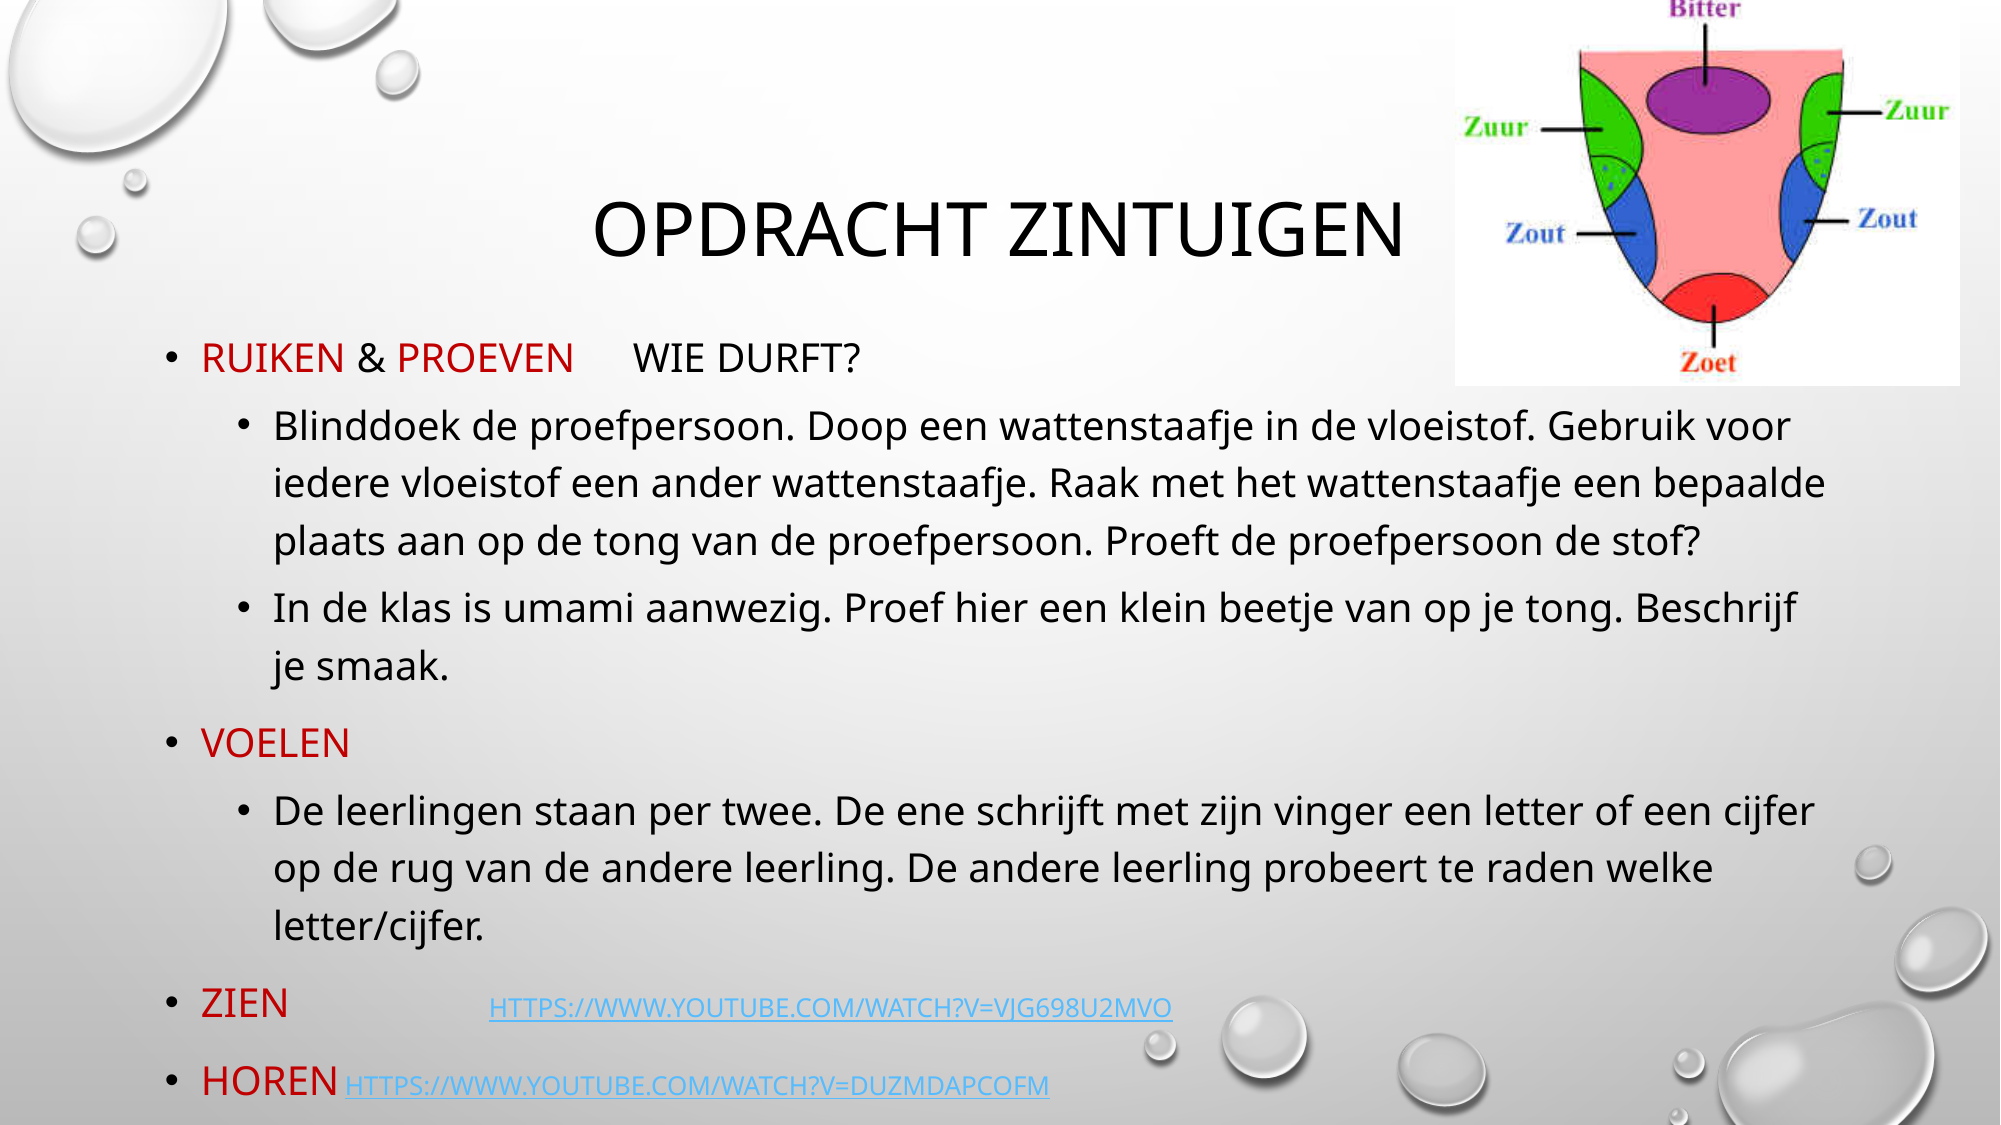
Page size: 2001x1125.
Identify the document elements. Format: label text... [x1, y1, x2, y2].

picture [0, 0, 2000, 1125]
title Opdracht zintuigen [149, 101, 1448, 315]
list Ruiken & proeven wie durft? Blinddoek de proefpersoon. Doop een wattenstaafje in de vloeistof. Gebruik voor iedere vloeistof een ander wattenstaafje. Raak met het wattenstaafje een bepaalde plaats aan op de tong van de proefpersoon. Proeft de proefpersoon de stof? In de klas is umami aanwezig. Proef hier een klein beetje van op je tong. Beschrijf je smaak. Voelen De leerlingen staan per twee. De ene schrijft met zijn vinger een letter of een cijfer op de rug van de andere leerling. De andere leerling probeert te raden welke letter/cijfer. Zien https://www.youtube.com/watch?v=vJG698U2Mvo Horen https://www.youtube.com/watch?v=DuZMDaPCofM [149, 315, 1850, 1125]
